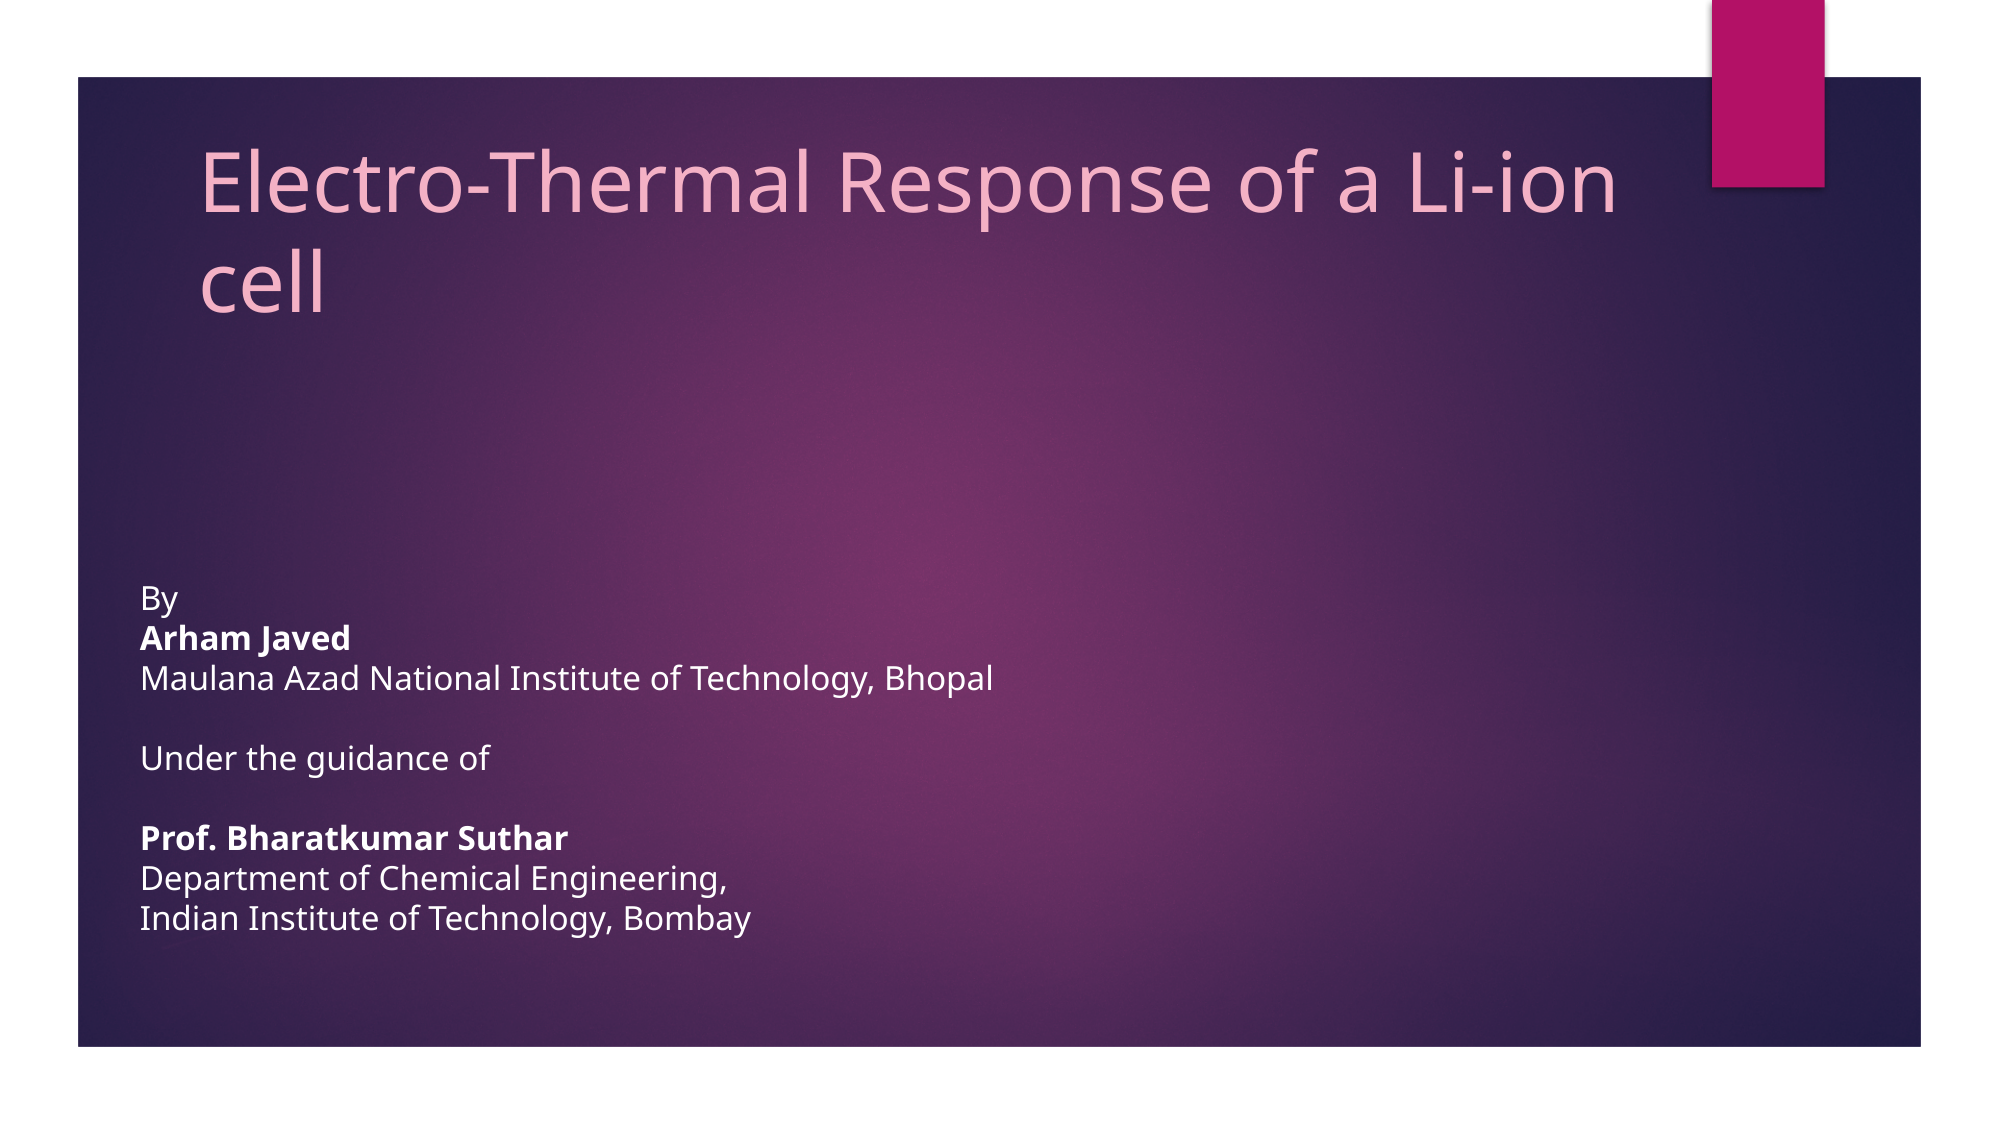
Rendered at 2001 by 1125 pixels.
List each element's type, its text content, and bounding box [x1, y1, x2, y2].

title Electro-Thermal Response of a Li-ion cell [183, 189, 1745, 337]
text_box By Arham Javed Maulana Azad National Institute of Technology, Bhopal Under the guidance of Prof. Bharatkumar Suthar Department of Chemical Engineering, Indian Institute of Technology, Bombay [125, 569, 1090, 1034]
